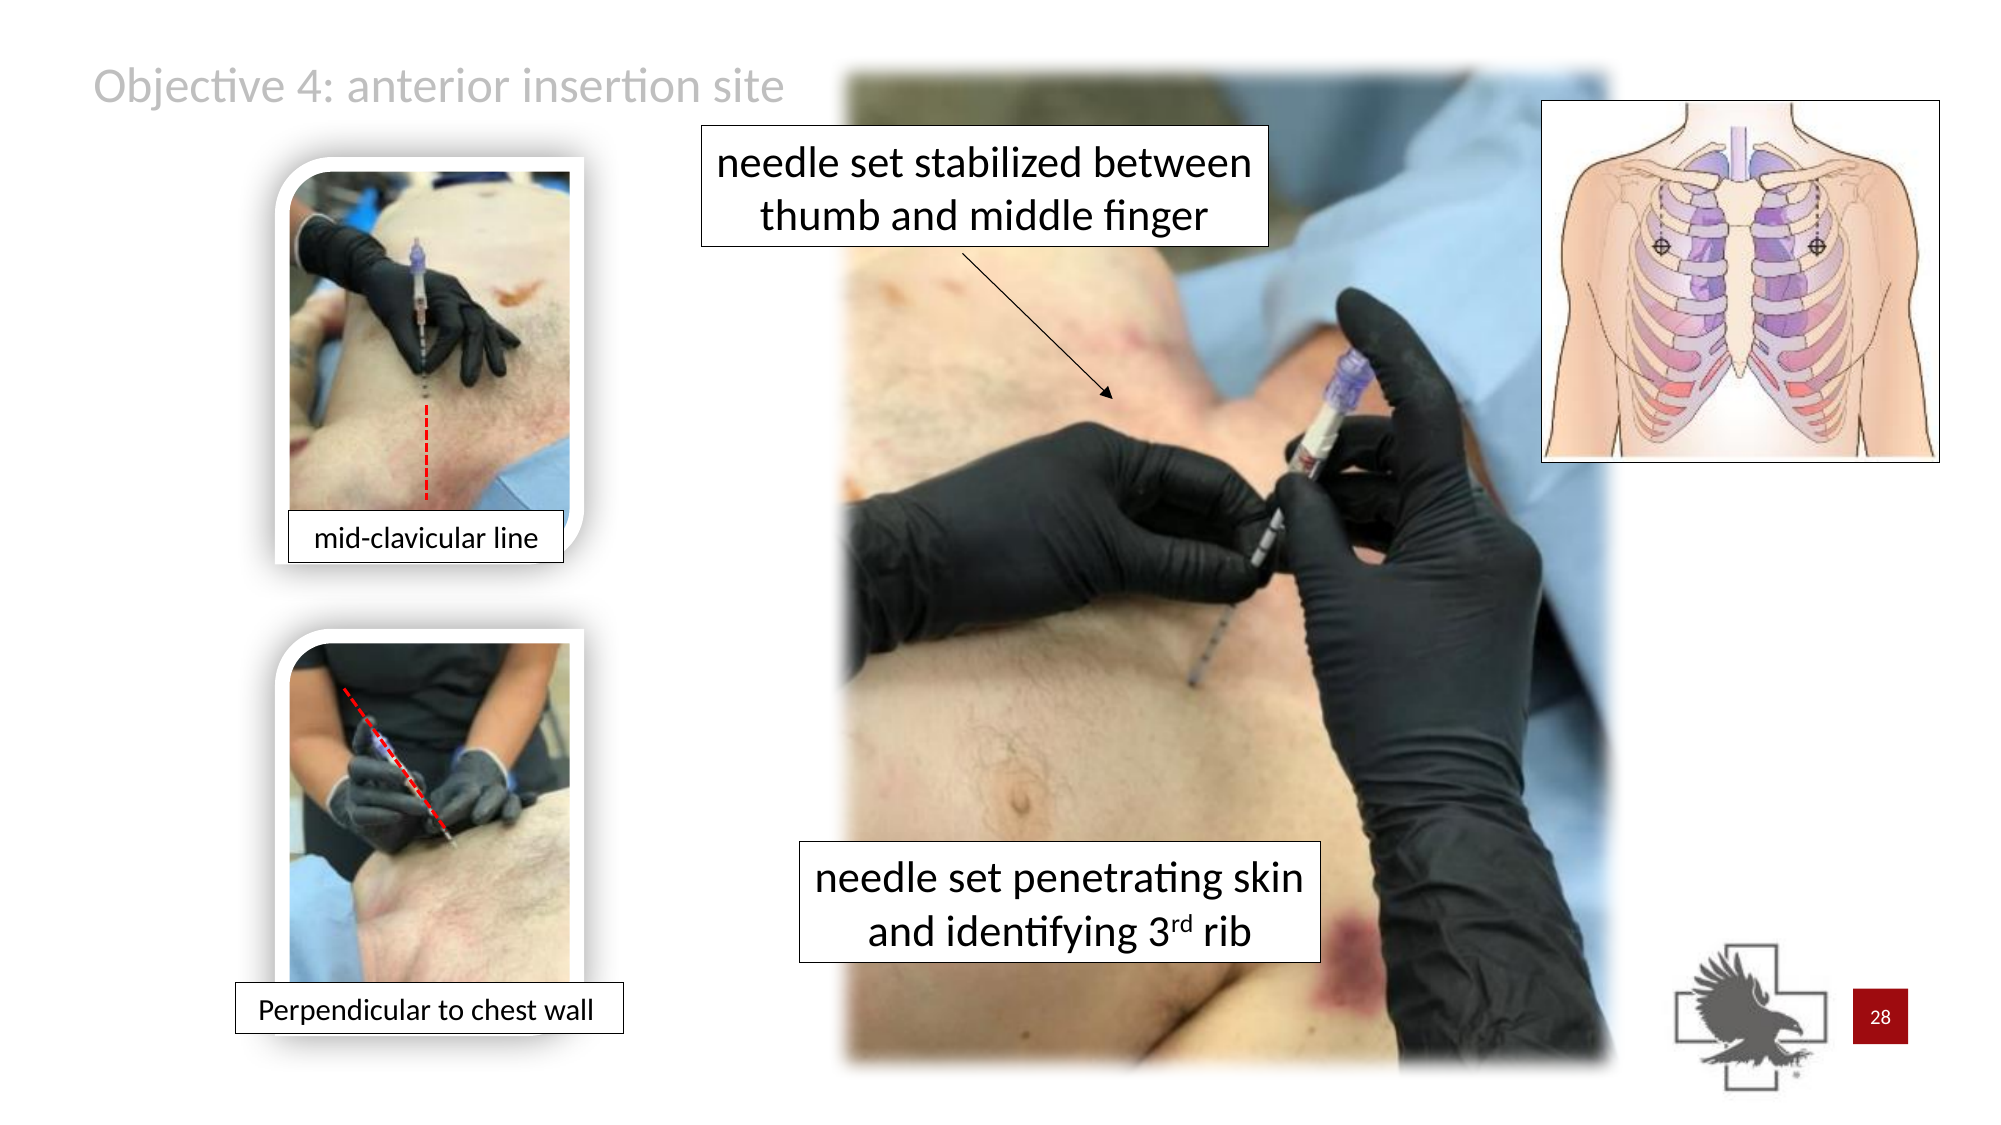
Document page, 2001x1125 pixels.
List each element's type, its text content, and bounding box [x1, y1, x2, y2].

picture [282, 164, 577, 558]
text_box needle set penetrating skin and identifying 3rd rib [799, 841, 829, 963]
text_box Perpendicular to chest wall [235, 982, 624, 1034]
picture [282, 636, 577, 1029]
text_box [343, 688, 447, 831]
picture [1660, 926, 1849, 1107]
slide_number 28 [1853, 988, 1909, 1045]
text_box needle set stabilized between thumb and middle finger [701, 125, 829, 247]
text_box mid-clavicular line [288, 558, 564, 563]
text_box Objective 4: anterior insertion site [78, 44, 830, 120]
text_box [962, 253, 1113, 400]
picture [829, 56, 1940, 1080]
